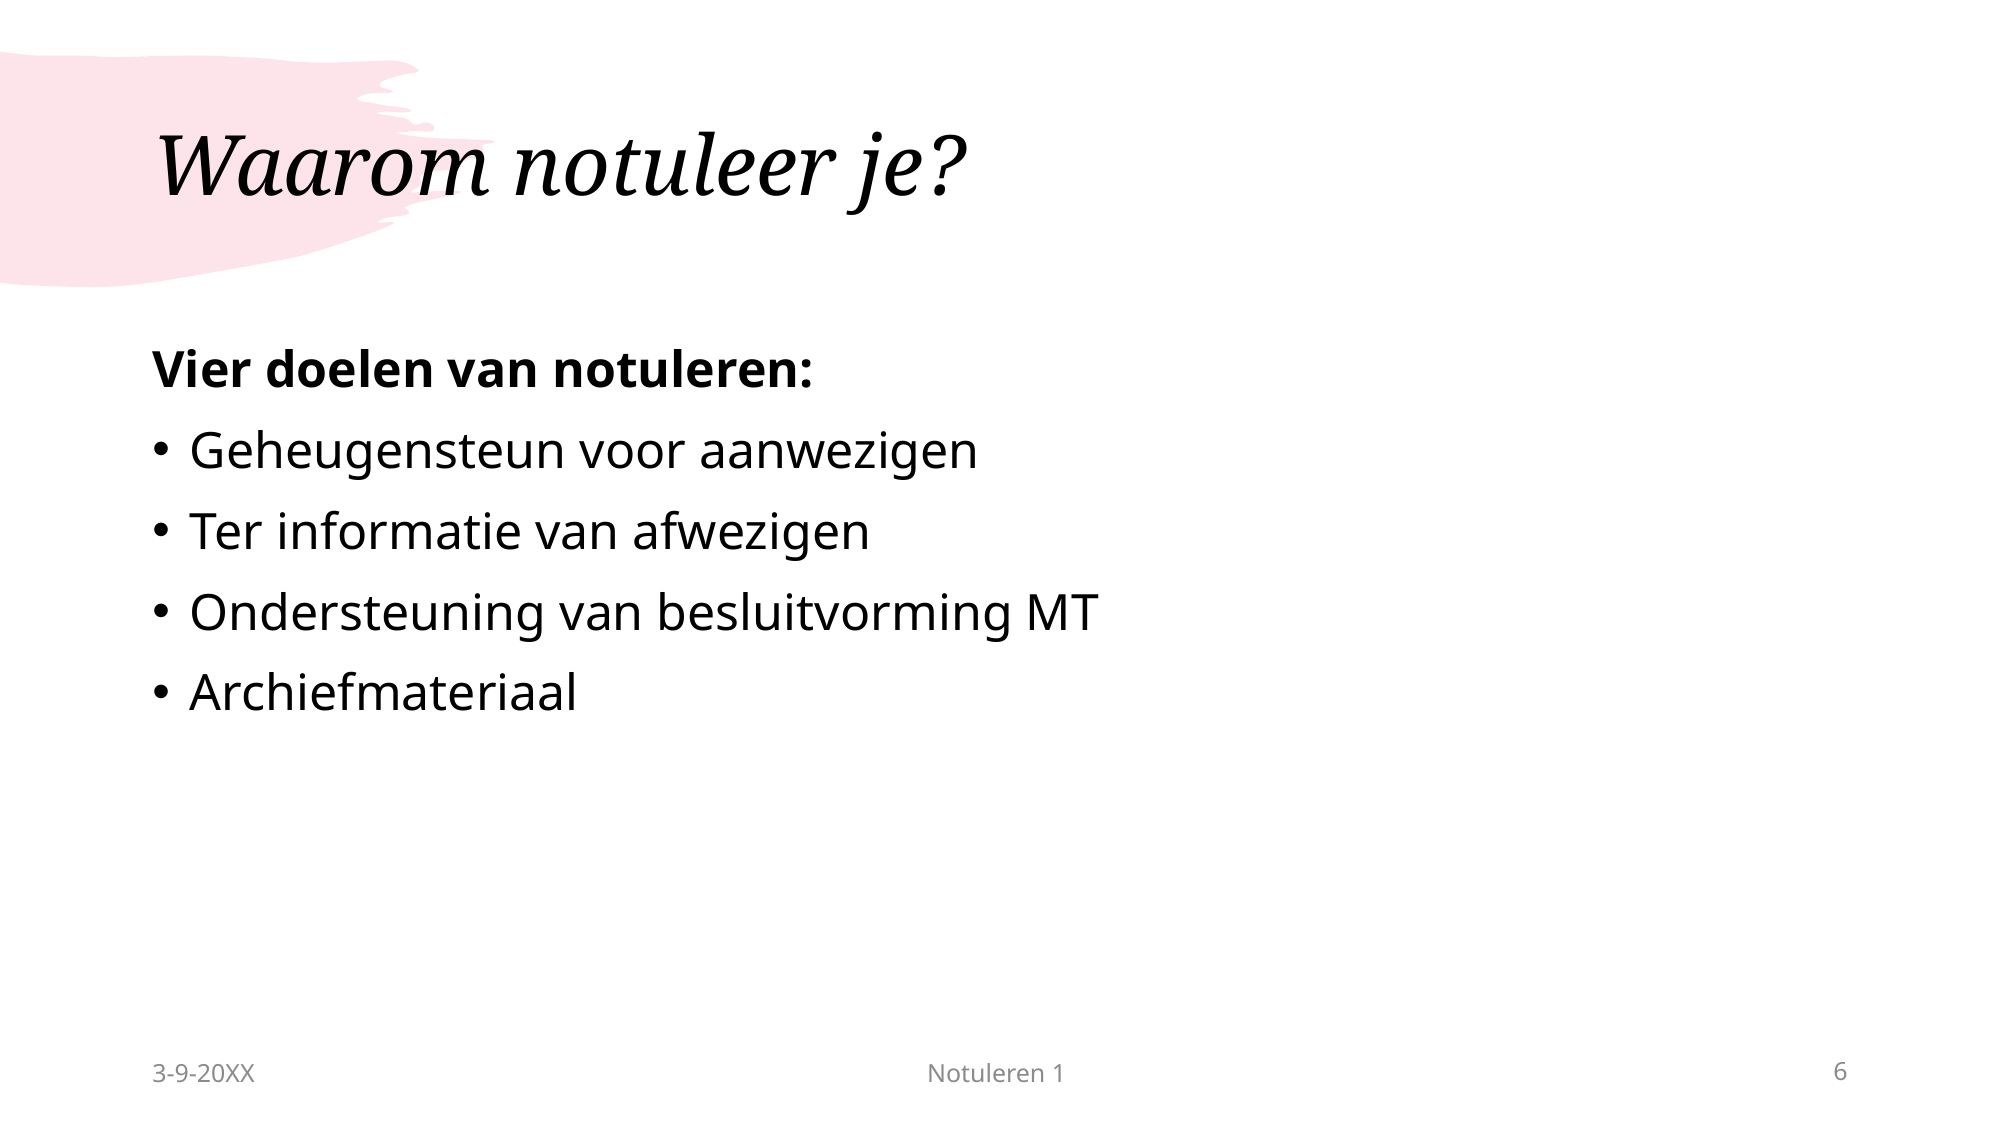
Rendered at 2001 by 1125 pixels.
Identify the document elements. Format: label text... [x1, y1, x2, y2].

slide_number 6 [1412, 1042, 1863, 1103]
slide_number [137, 1042, 588, 1103]
title Waarom notuleer je? [137, 59, 1863, 278]
list Vier doelen van notuleren: Geheugensteun voor aanwezigen Ter informatie van afwezigen Ondersteuning van besluitvorming MT Archiefmateriaal [137, 329, 1863, 1013]
footer Notuleren 1 [662, 1042, 1338, 1103]
